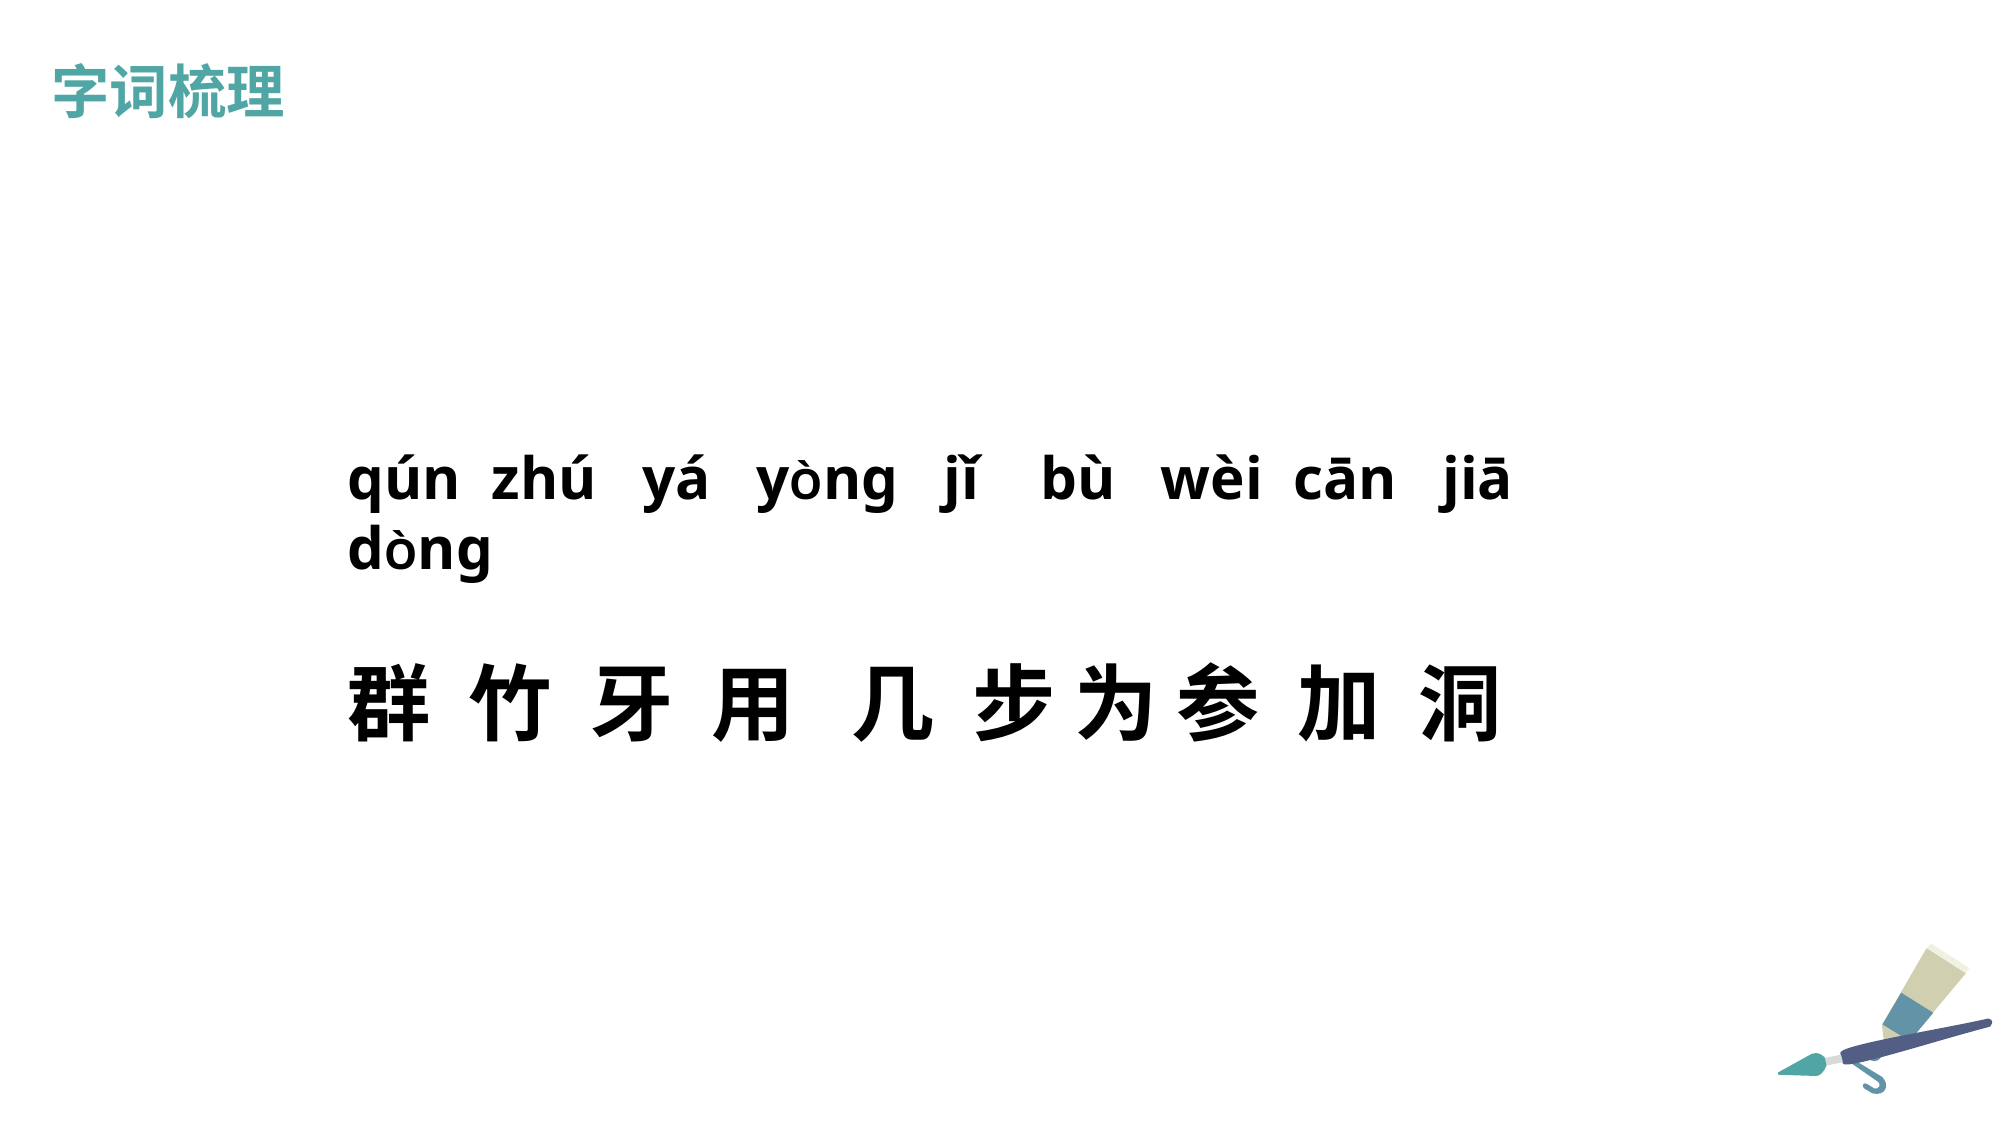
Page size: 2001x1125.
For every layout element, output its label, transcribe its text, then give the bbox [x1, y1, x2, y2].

text_box 字词梳理 [36, 48, 356, 133]
text_box qún zhú yá yÒng jǐ bù wèi cān jiā dÒng 群 竹 牙 用 几 步 为 参 加 洞 [333, 433, 1700, 759]
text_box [1811, 945, 1974, 1125]
